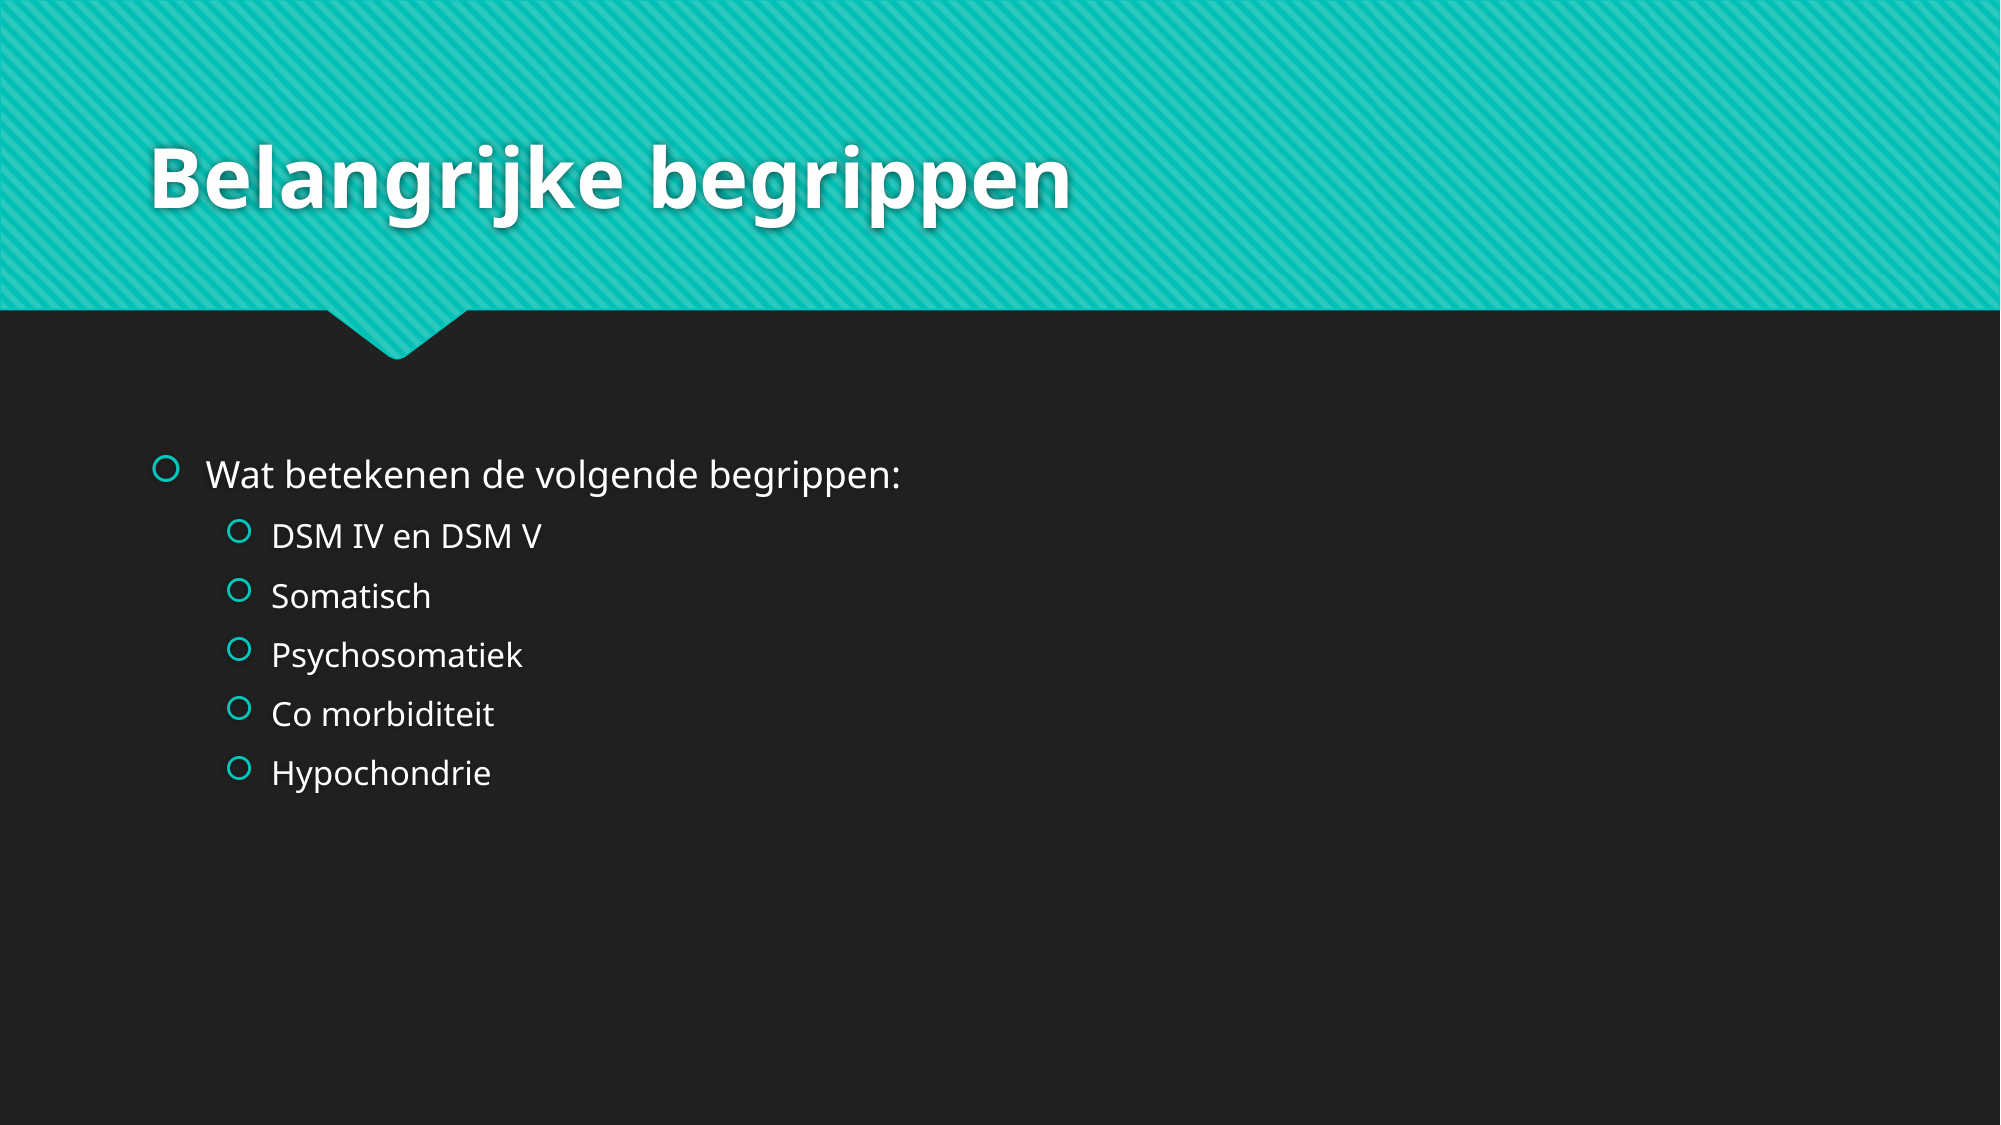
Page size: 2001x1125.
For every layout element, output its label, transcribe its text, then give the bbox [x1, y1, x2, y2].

list Wat betekenen de volgende begrippen: DSM IV en DSM V Somatisch Psychosomatiek Co morbiditeit Hypochondrie [134, 364, 1866, 962]
title Belangrijke begrippen [132, 73, 1868, 233]
